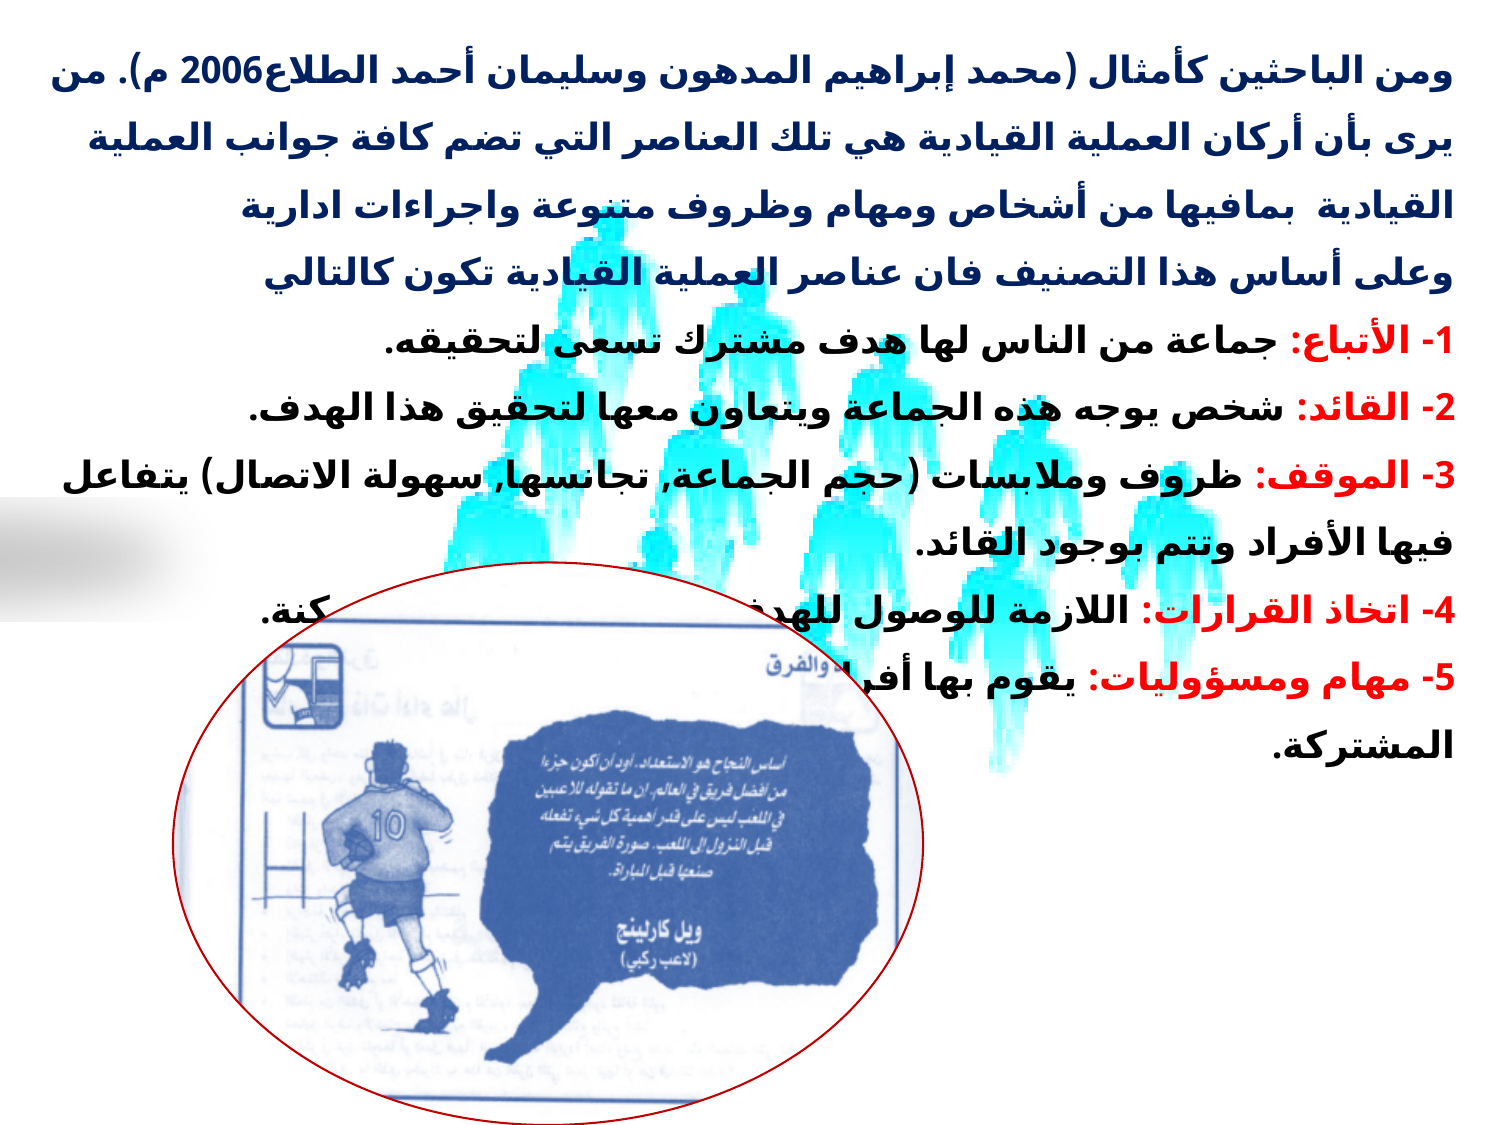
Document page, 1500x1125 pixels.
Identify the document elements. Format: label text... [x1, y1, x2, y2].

text_box ومن الباحثين كأمثال (محمد إبراهيم المدهون وسليمان أحمد الطلاع2006 م). من يرى بأن أركان العملية القيادية هي تلك العناصر التي تضم كافة جوانب العملية القيادية بمافيها من أشخاص ومهام وظروف متنوعة واجراءات ادارية وعلى أساس هذا التصنيف فان عناصر العملية القيادية تكون كالتالي 1- الأتباع: جماعة من الناس لها هدف مشترك تسعى لتحقيقه. 2- القائد: شخص يوجه هذه الجماعة ويتعاون معها لتحقيق هذا الهدف. 3- الموقف: ظروف وملابسات (حجم الجماعة, تجانسها, سهولة الاتصال) يتفاعل فيها الأفراد وتتم بوجود القائد. 4- اتخاذ القرارات: اللازمة للوصول للهدف بأقل جهد وتكاليف ممكنة. 5- مهام ومسؤوليات: يقوم بها أفراد الجماعة من أجل تحقيق أهدافهم المشتركة. [32, 15, 1471, 773]
picture [74, 167, 1450, 1125]
